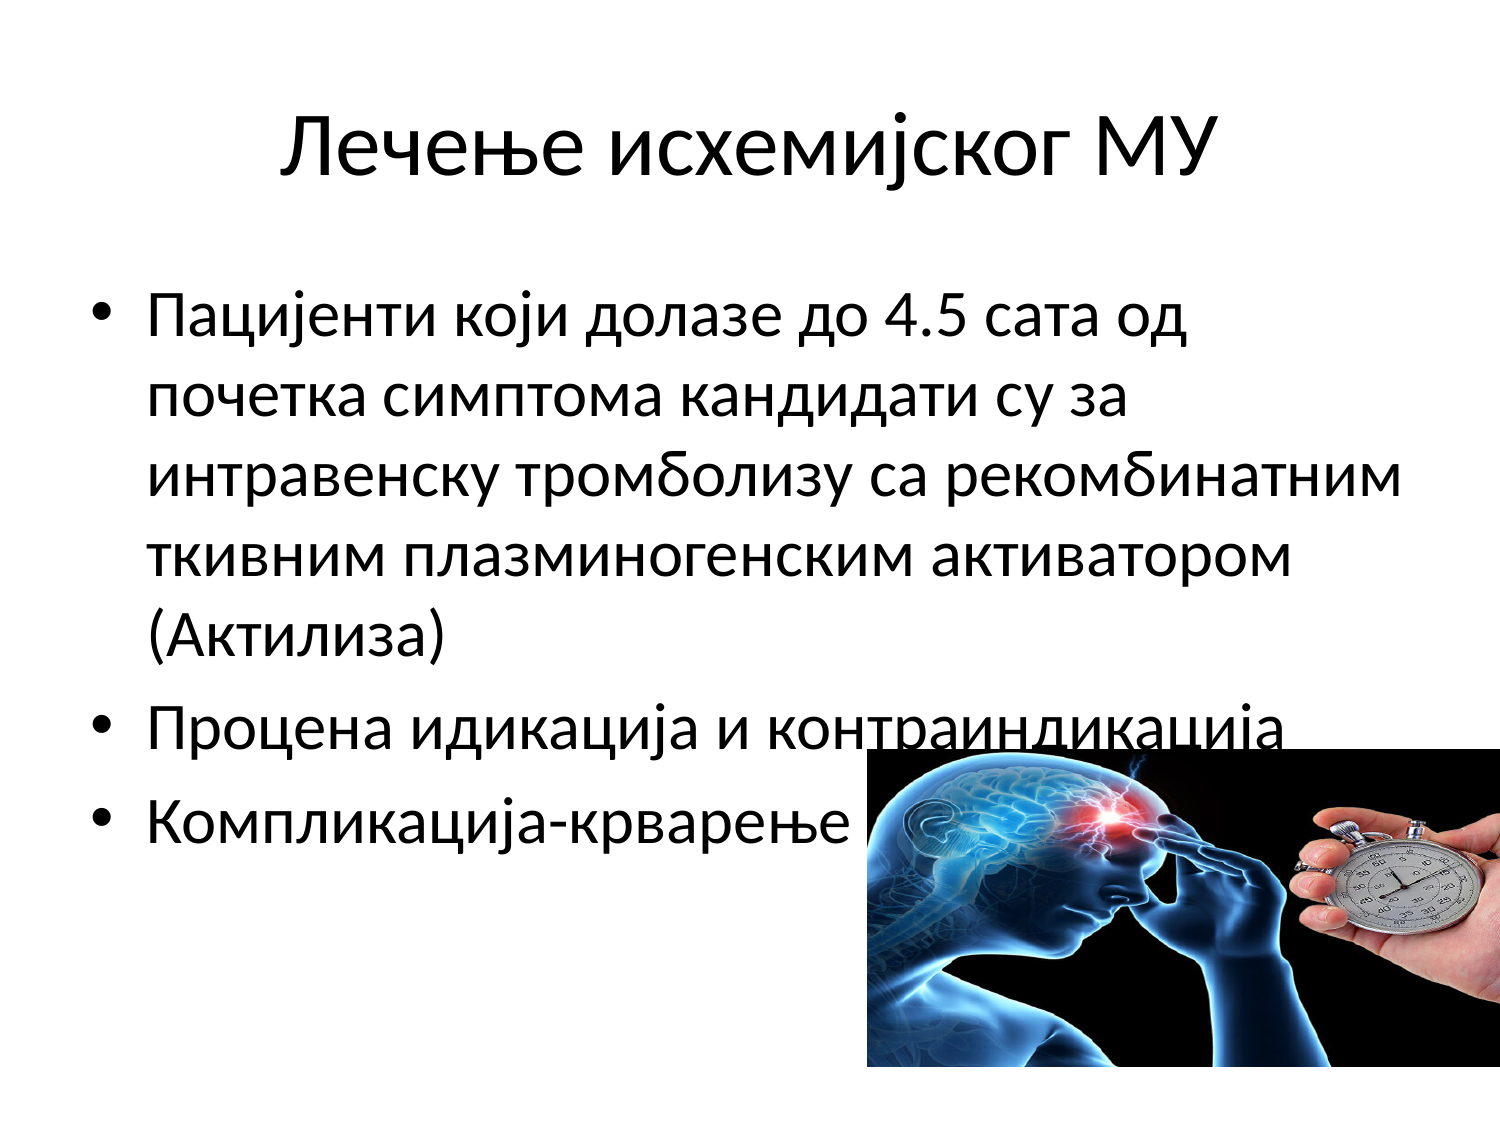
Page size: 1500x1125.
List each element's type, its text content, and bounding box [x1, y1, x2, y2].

list Пацијенти који долазе до 4.5 сата од почетка симптома кандидати су за интравенску тромболизу са рекомбинатним ткивним плазминогенским активатором (Актилиза) Процена идикација и контраиндикација Компликација-крварење [75, 262, 1425, 1005]
title Лечење исхемијског МУ [75, 45, 1425, 233]
picture [866, 749, 1500, 1067]
